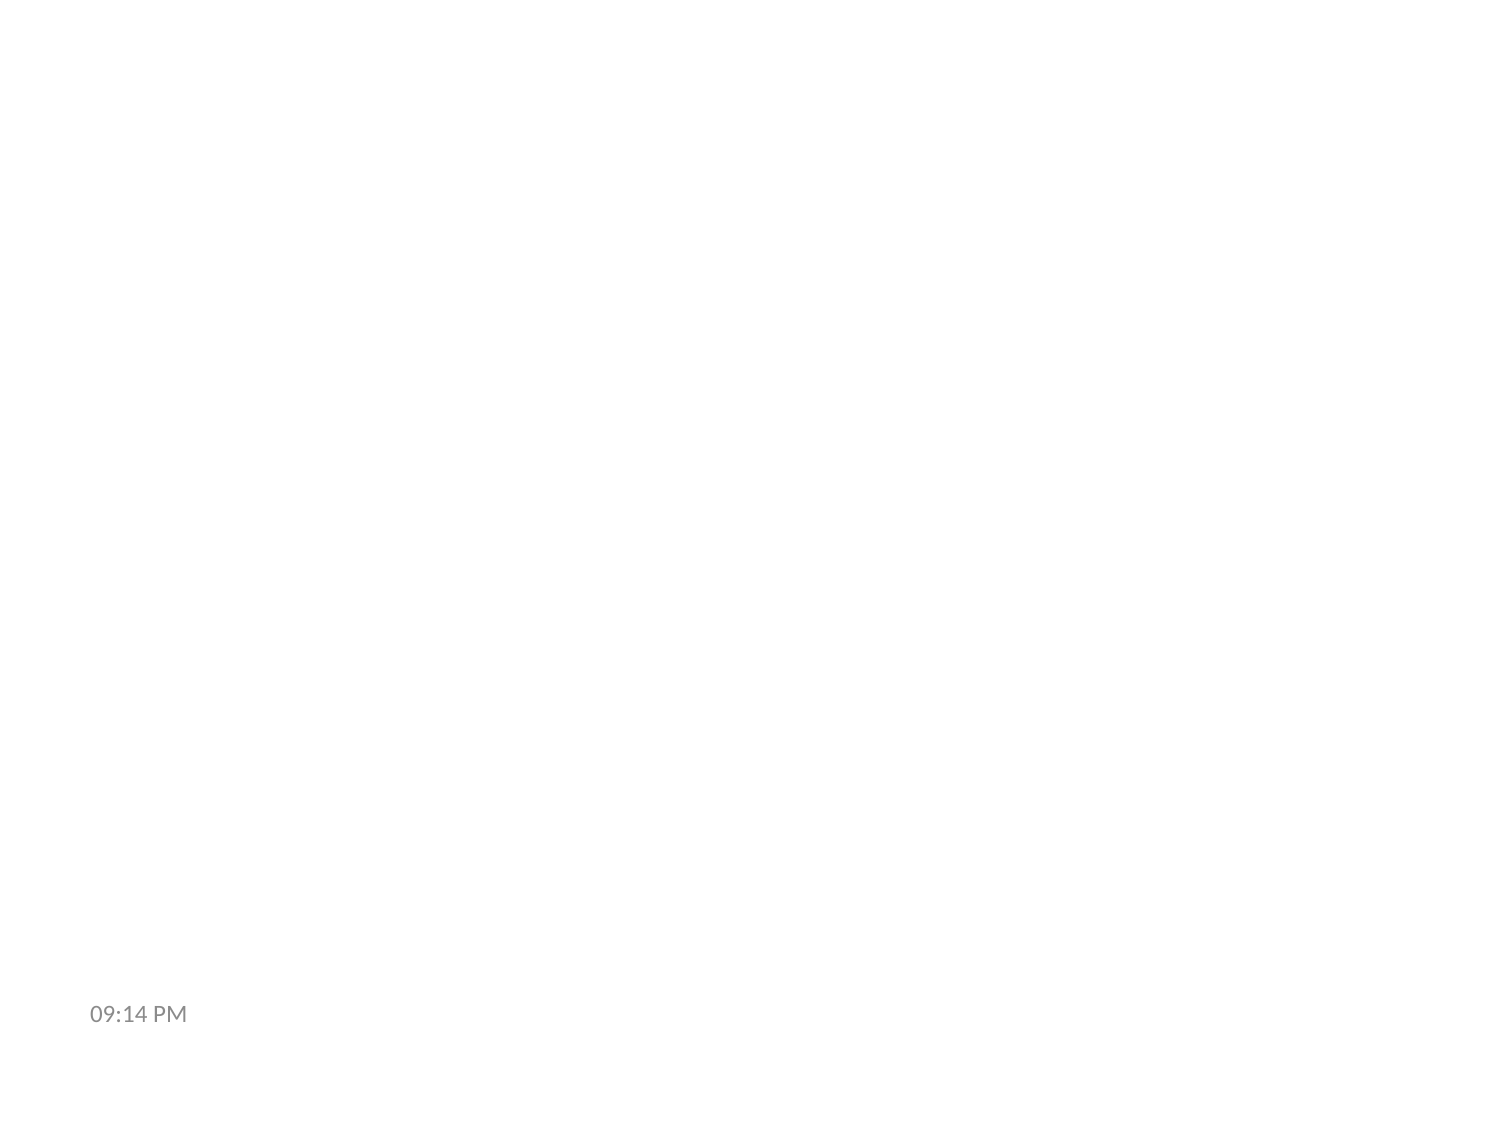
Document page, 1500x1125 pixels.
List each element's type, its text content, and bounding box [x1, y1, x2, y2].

text_box 3:35 PM [75, 982, 425, 1043]
